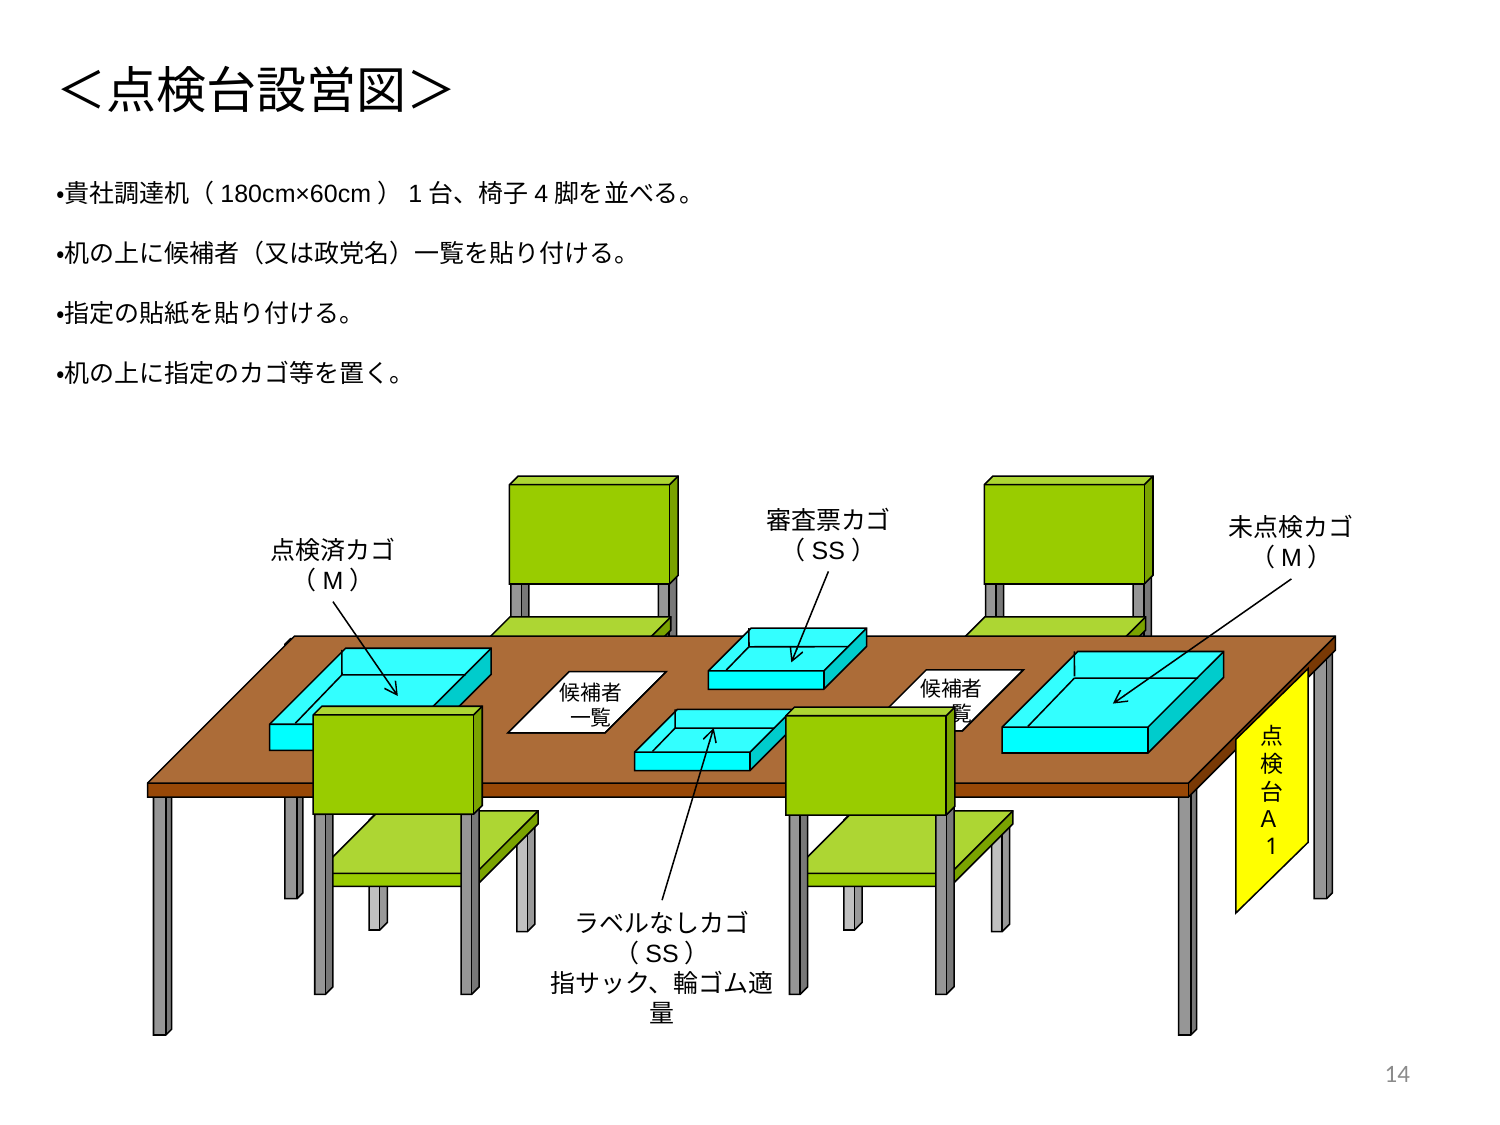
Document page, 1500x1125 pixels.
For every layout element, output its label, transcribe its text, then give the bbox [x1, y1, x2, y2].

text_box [332, 572, 399, 697]
text_box ・貴社調達机（180cm×60cm）1台、椅子4脚を並べる。 ・机の上に候補者（又は政党名）一覧を貼り付ける。 ・指定の貼紙を貼り付ける。 ・机の上に指定のカゴ等を置く。 [41, 170, 857, 395]
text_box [661, 727, 714, 901]
slide_number 14 [1074, 1042, 1425, 1103]
text_box 未点検カゴ（M） [1341, 504, 1397, 579]
title ＜点検台設営図＞ [41, 54, 1447, 124]
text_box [147, 475, 1336, 1036]
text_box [1112, 549, 1292, 704]
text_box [791, 541, 829, 663]
